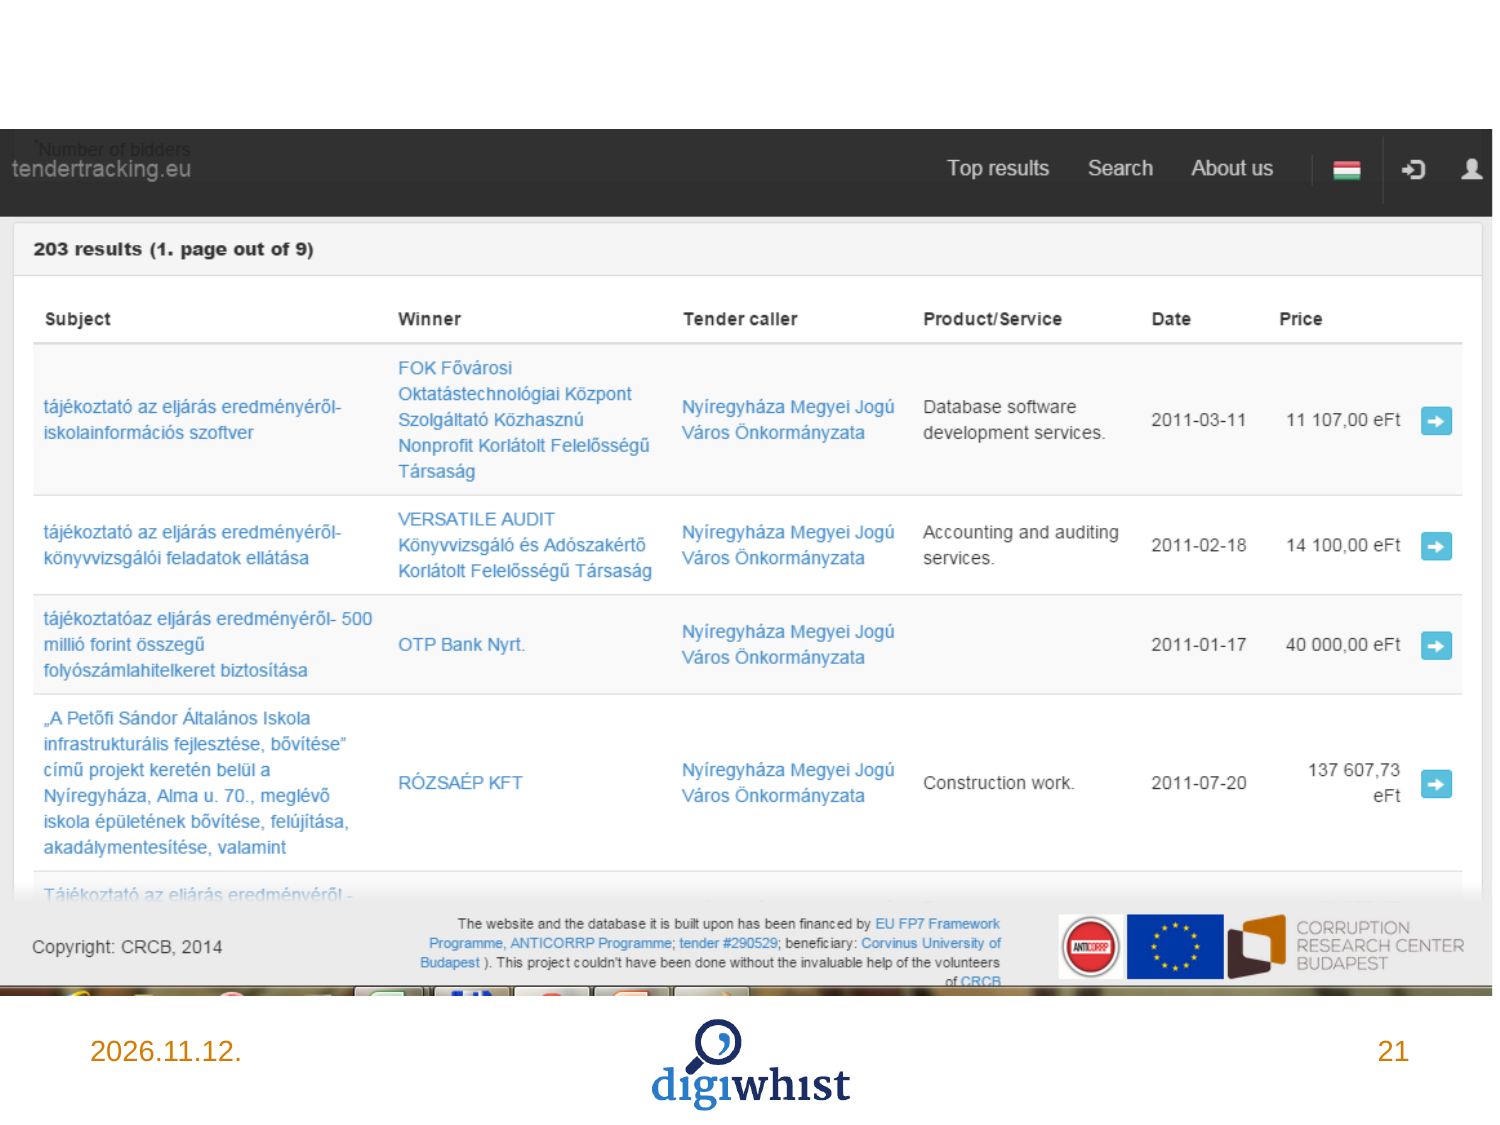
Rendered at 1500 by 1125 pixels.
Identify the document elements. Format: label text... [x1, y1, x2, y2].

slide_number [74, 1024, 426, 1103]
slide_number 21 [1074, 1024, 1426, 1103]
picture [642, 1012, 858, 1115]
picture [0, 129, 1500, 996]
